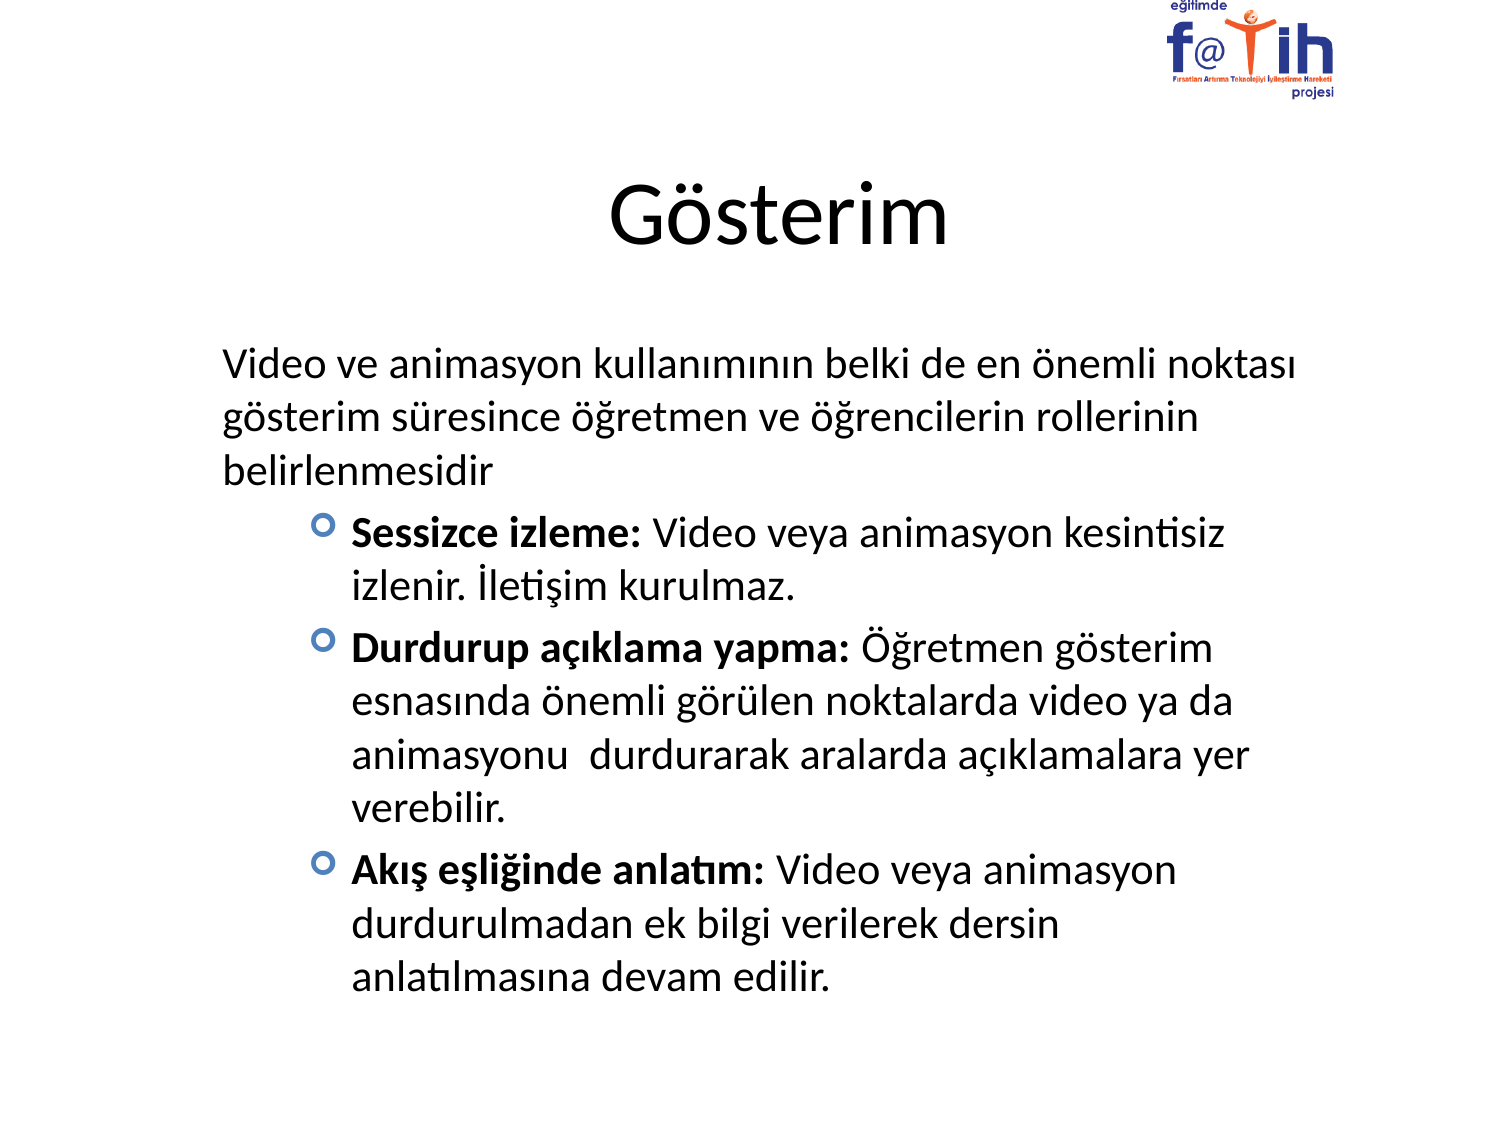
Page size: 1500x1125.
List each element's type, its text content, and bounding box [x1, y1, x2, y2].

text_box Video ve animasyon kullanımının belki de en önemli noktası gösterim süresince öğretmen ve öğrencilerin rollerinin belirlenmesidir Sessizce izleme: Video veya animasyon kesintisiz izlenir. İletişim kurulmaz. Durdurup açıklama yapma: Öğretmen gösterim esnasında önemli görülen noktalarda video ya da animasyonu durdurarak aralarda açıklamalara yer verebilir. Akış eşliğinde anlatım: Video veya animasyon durdurulmadan ek bilgi verilerek dersin anlatılmasına devam edilir. [207, 326, 1319, 1012]
title Gösterim [171, 113, 1388, 302]
picture [1162, 0, 1338, 101]
